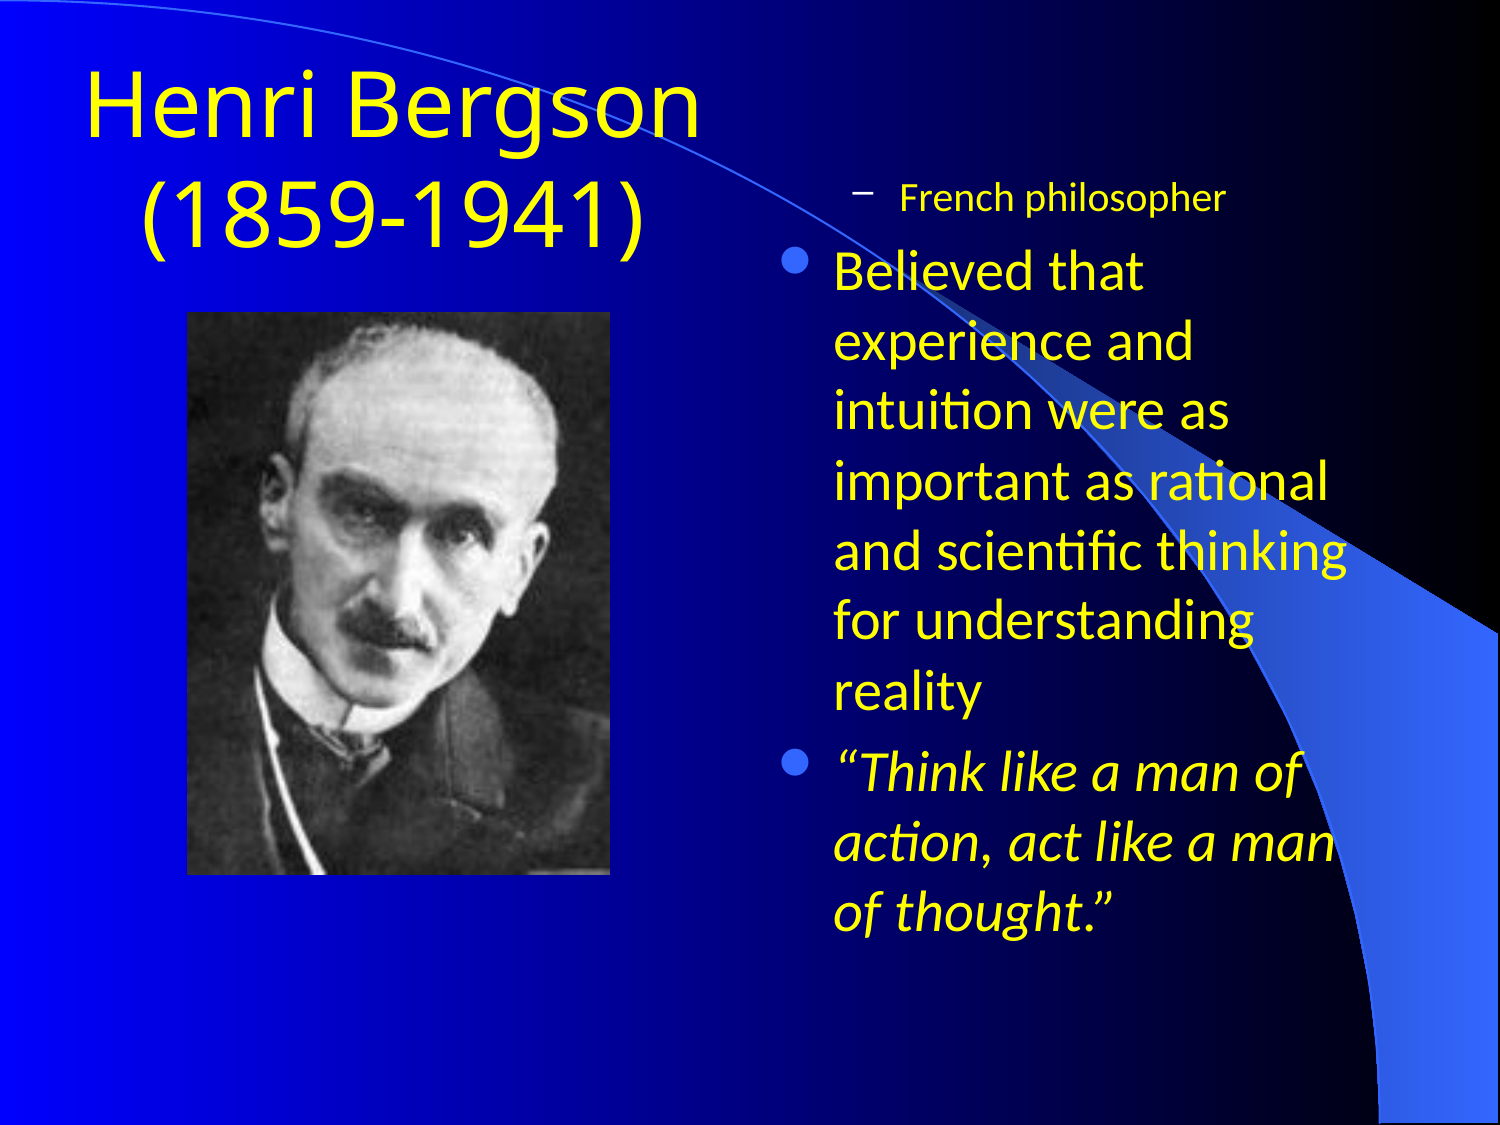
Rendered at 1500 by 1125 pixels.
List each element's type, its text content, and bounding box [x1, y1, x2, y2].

picture [187, 312, 610, 876]
title Henri Bergson (1859-1941) [0, 62, 863, 251]
list French philosopher Believed that experience and intuition were as important as rational and scientific thinking for understanding reality “Think like a man of action, act like a man of thought.” [762, 162, 1388, 838]
